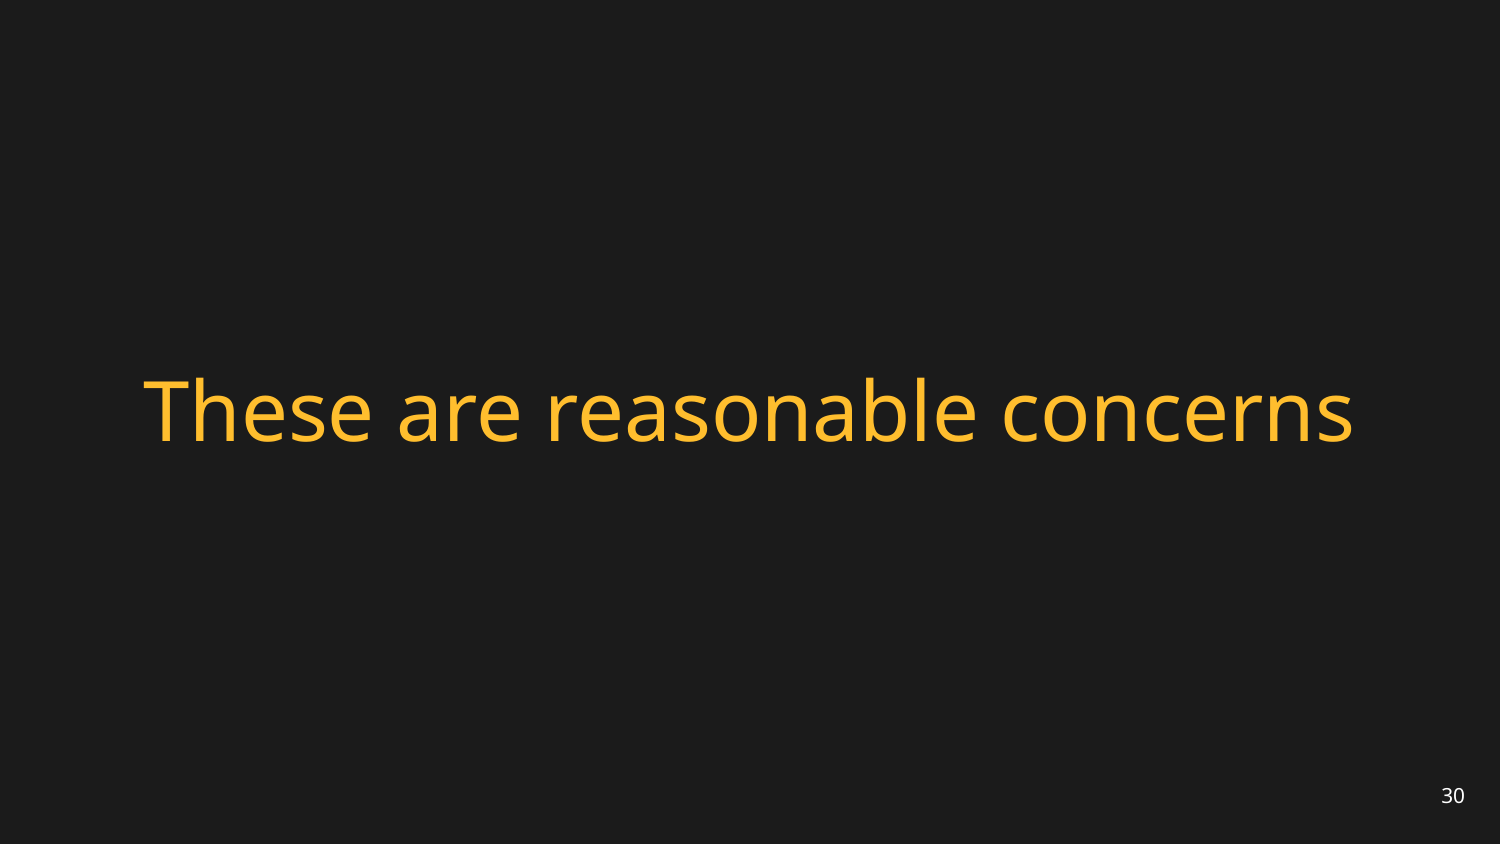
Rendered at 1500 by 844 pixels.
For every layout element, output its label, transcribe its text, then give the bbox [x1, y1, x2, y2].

slide_number 30 [1389, 764, 1480, 830]
title These are reasonable concerns [51, 72, 1449, 753]
